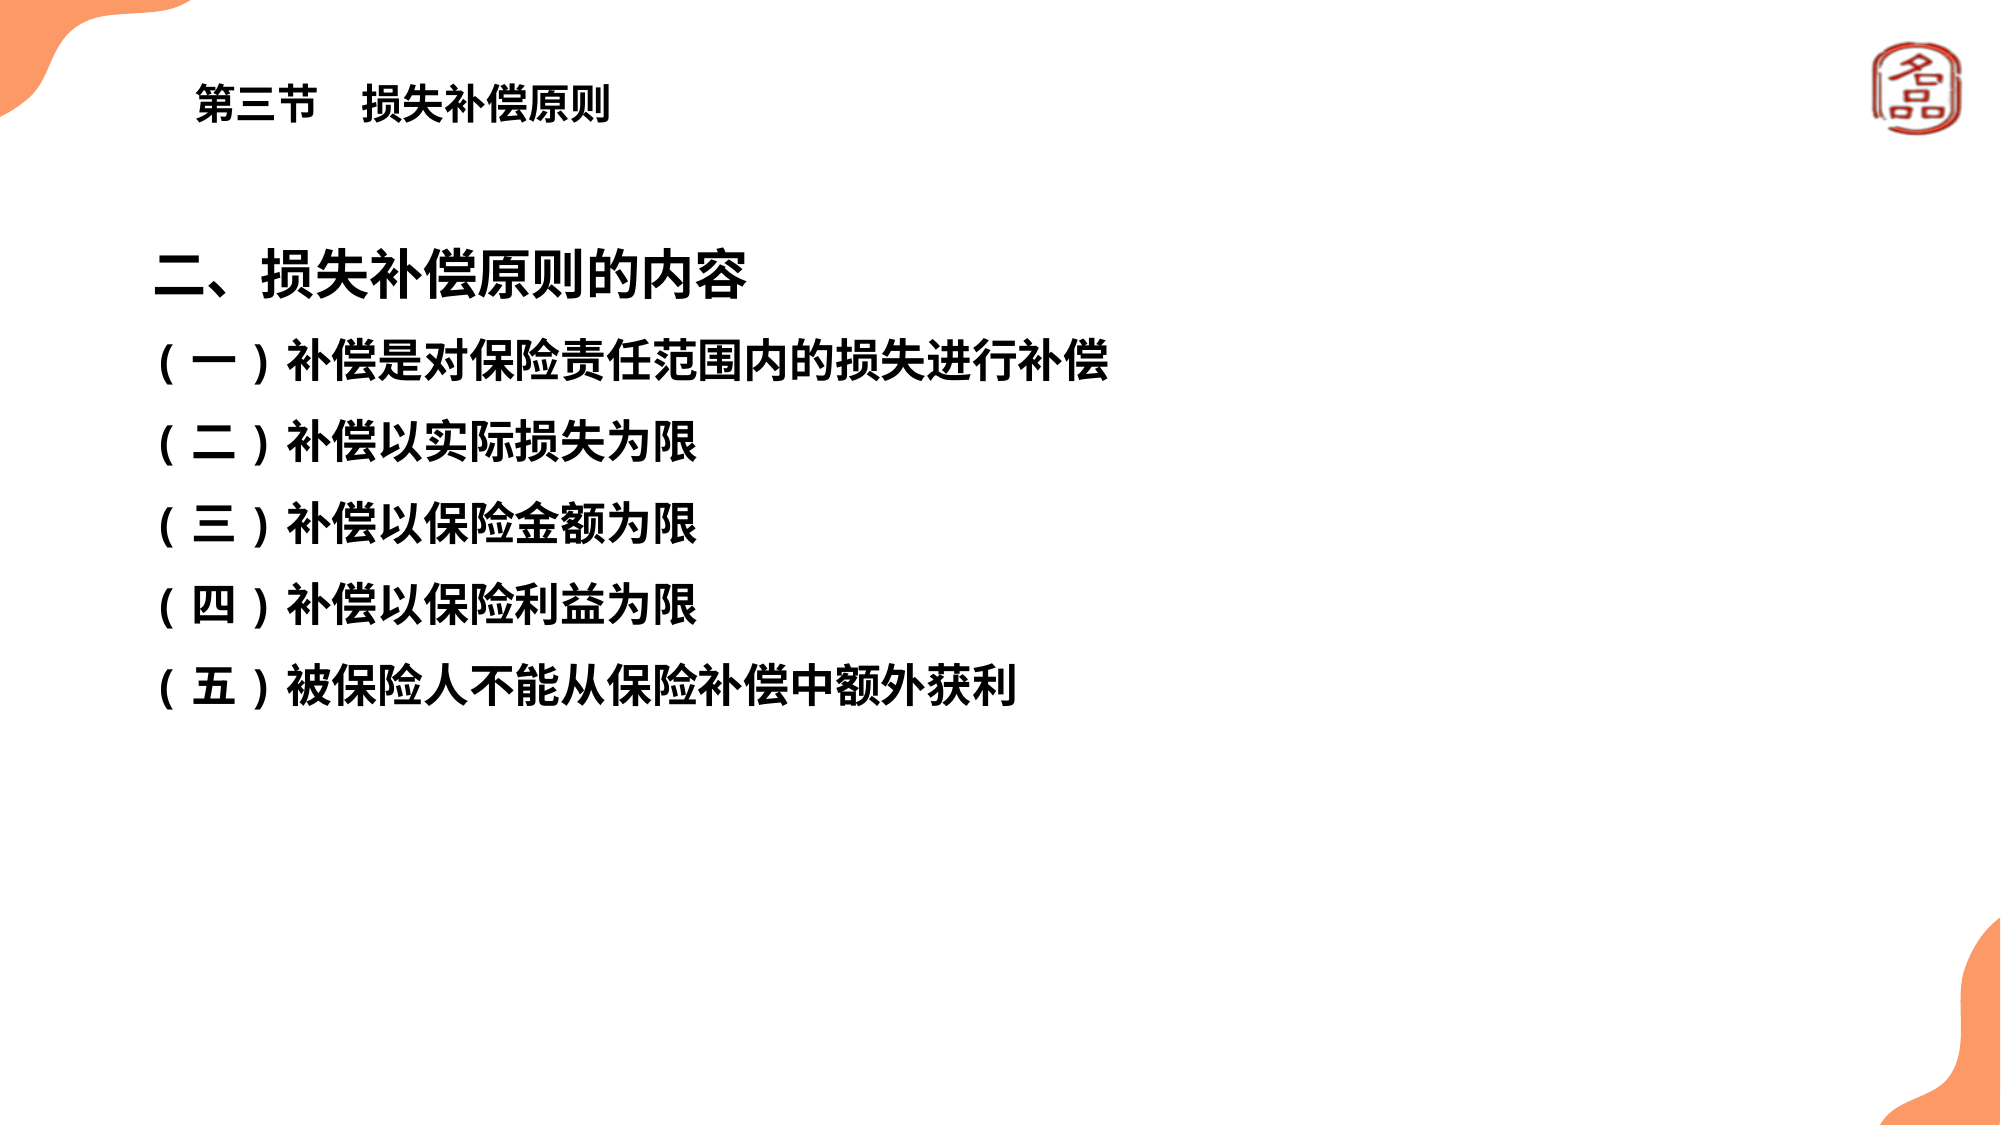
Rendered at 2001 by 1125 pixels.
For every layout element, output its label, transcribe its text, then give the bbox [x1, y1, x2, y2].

list 二、损失补偿原则的内容 (一)补偿是对保险责任范围内的损失进行补偿 (二)补偿以实际损失为限 (三)补偿以保险金额为限 (四)补偿以保险利益为限 (五)被保险人不能从保险补偿中额外获利 [137, 217, 1863, 1031]
title 第三节 损失补偿原则 [137, 60, 1863, 152]
picture [1861, 10, 1990, 147]
